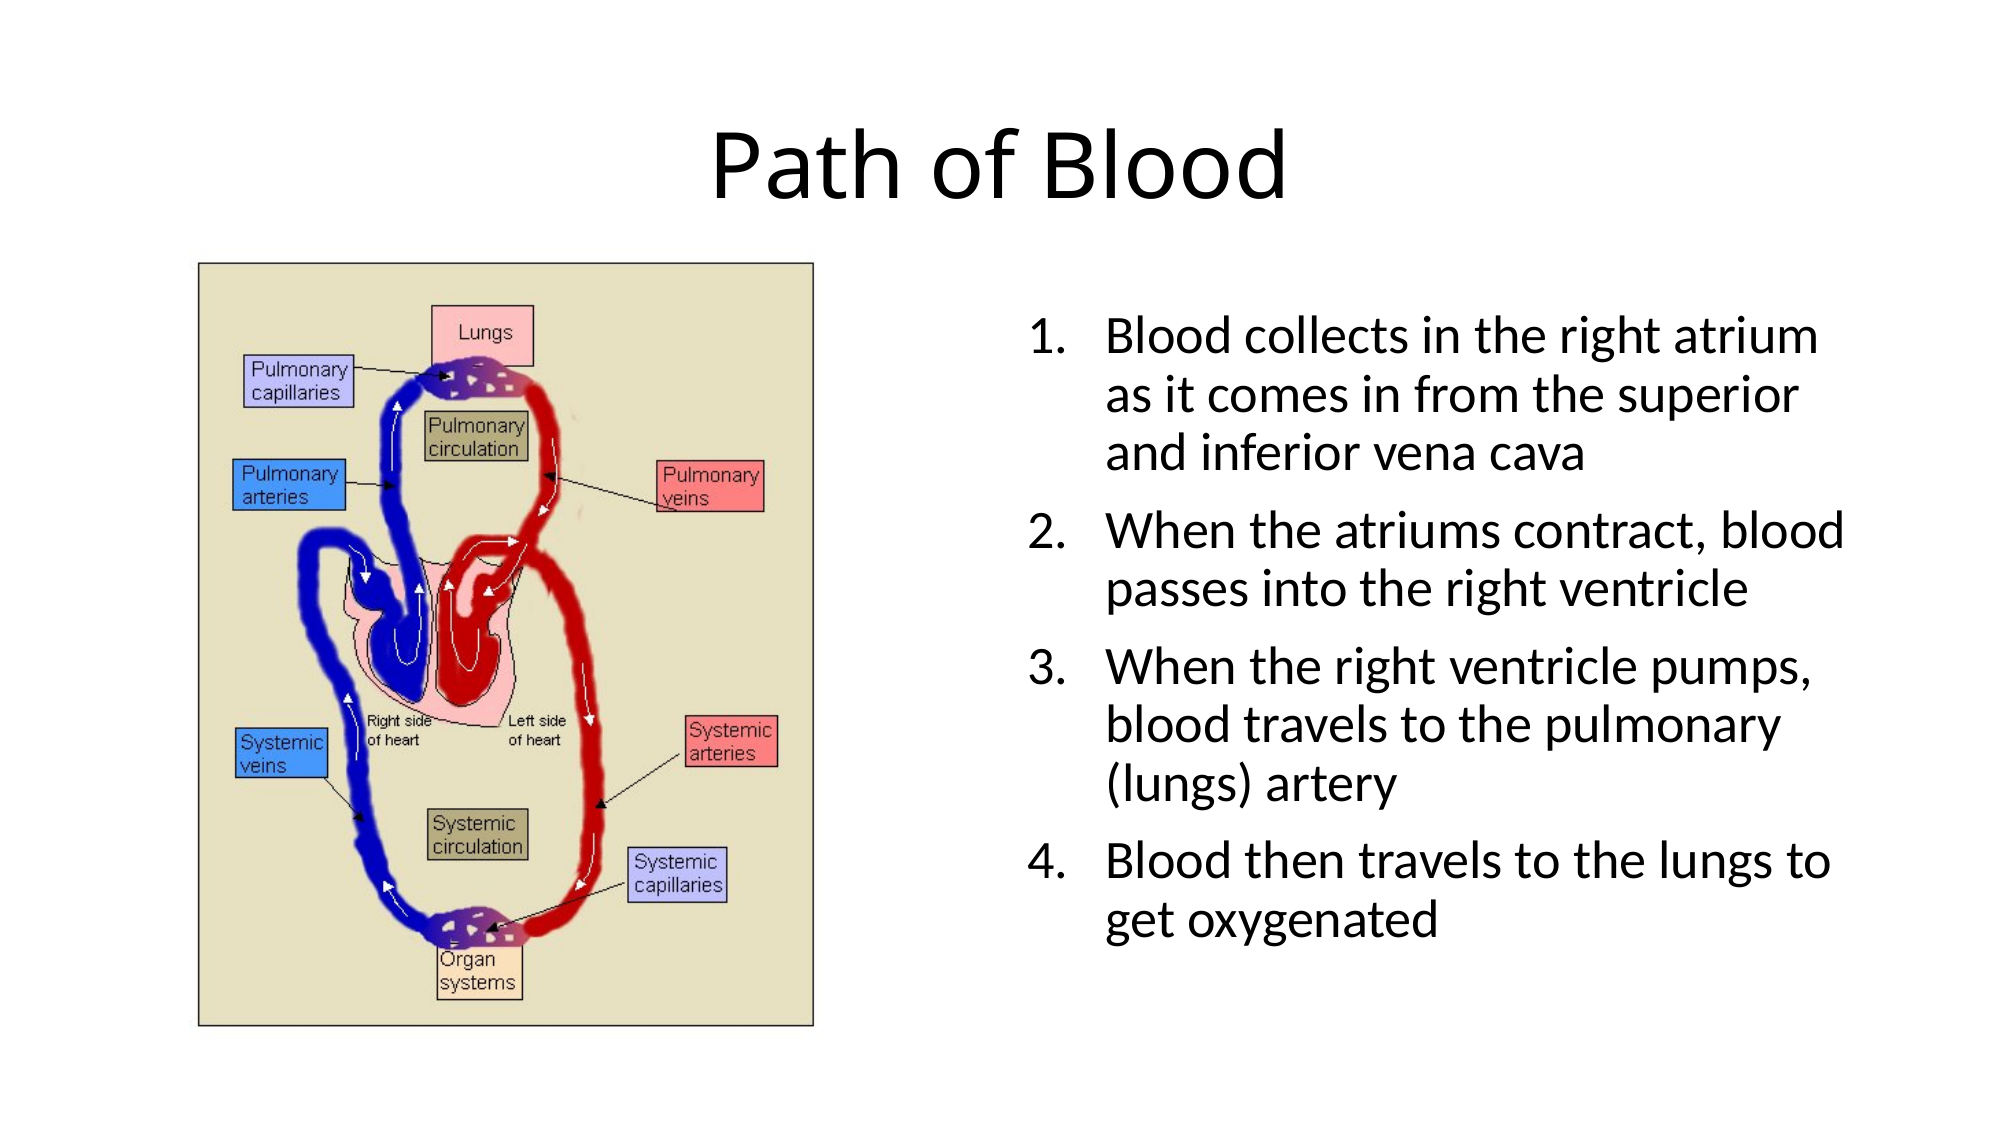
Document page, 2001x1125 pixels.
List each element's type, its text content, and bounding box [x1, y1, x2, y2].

picture [168, 249, 847, 1043]
title Path of Blood [137, 59, 1863, 278]
list Blood collects in the right atrium as it comes in from the superior and inferior vena cava When the atriums contract, blood passes into the right ventricle When the right ventricle pumps, blood travels to the pulmonary (lungs) artery Blood then travels to the lungs to get oxygenated [1012, 299, 1863, 1014]
